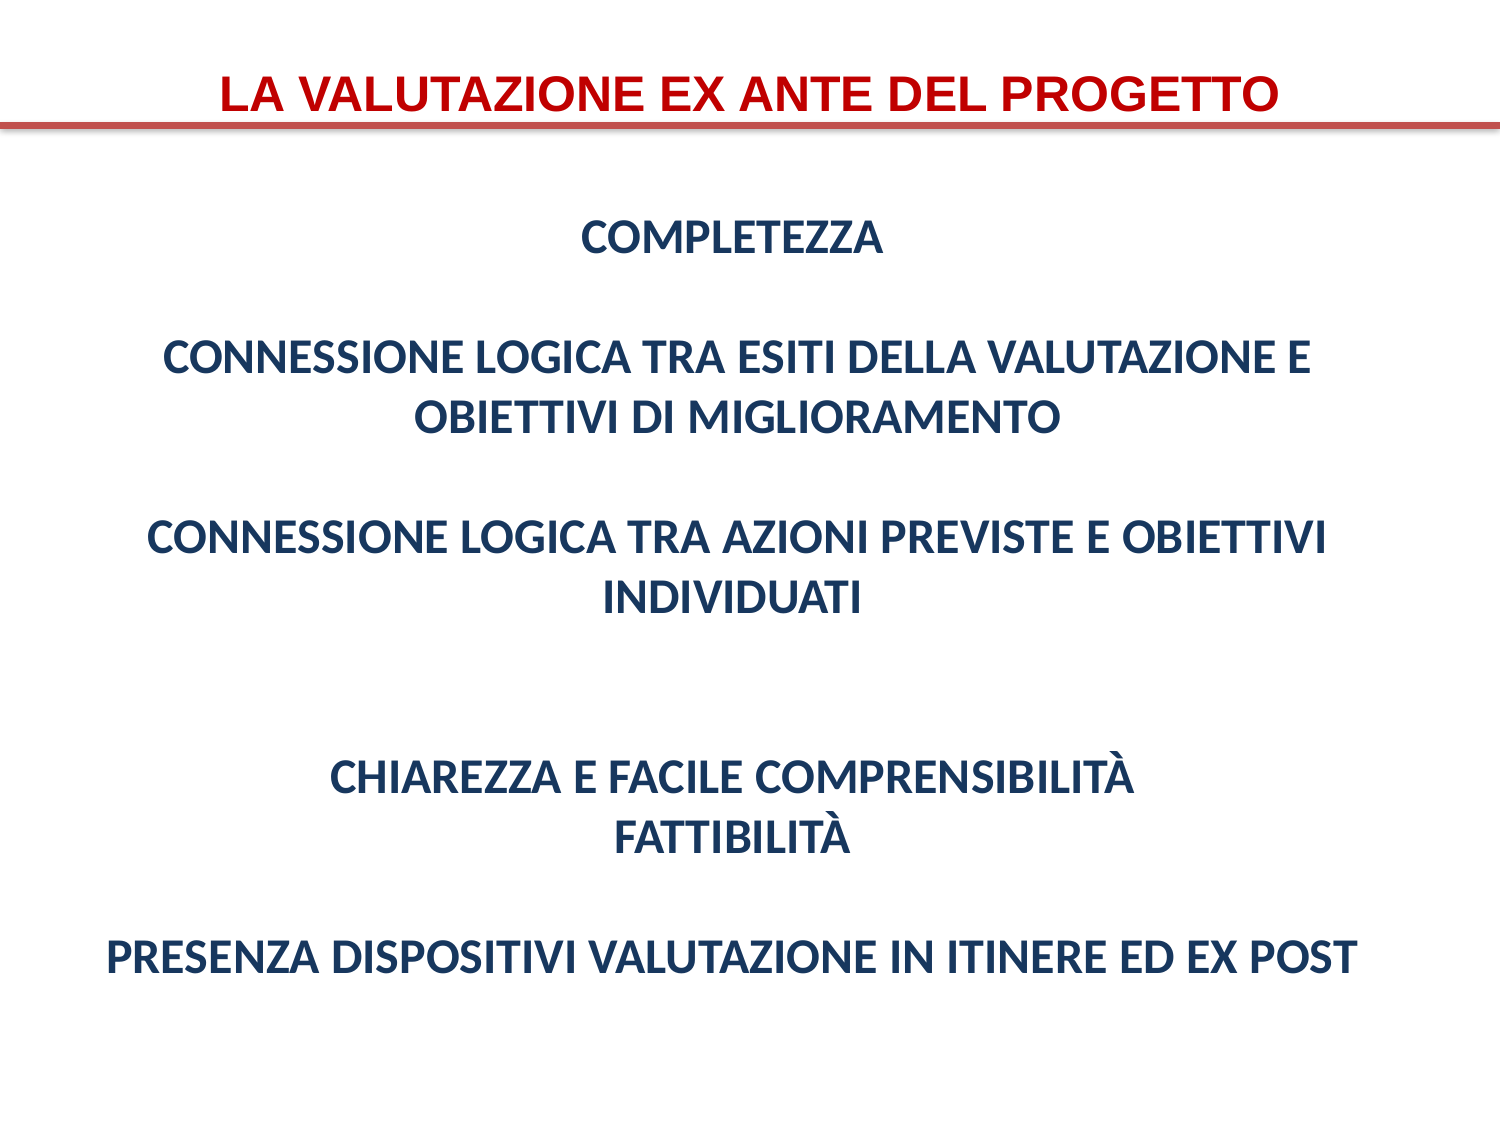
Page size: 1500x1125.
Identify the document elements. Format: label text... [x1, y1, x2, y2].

text_box LA VALUTAZIONE EX ANTE DEL PROGETTO [29, 54, 1471, 124]
text_box COMPLETEZZA CONNESSIONE LOGICA TRA ESITI DELLA VALUTAZIONE E OBIETTIVI DI MIGLIORAMENTO CONNESSIONE LOGICA TRA AZIONI PREVISTE E OBIETTIVI INDIVIDUATI CHIAREZZA E FACILE COMPRENSIBILITÀ FATTIBILITÀ PRESENZA DISPOSITIVI VALUTAZIONE IN ITINERE ED EX POST [76, 196, 1400, 991]
